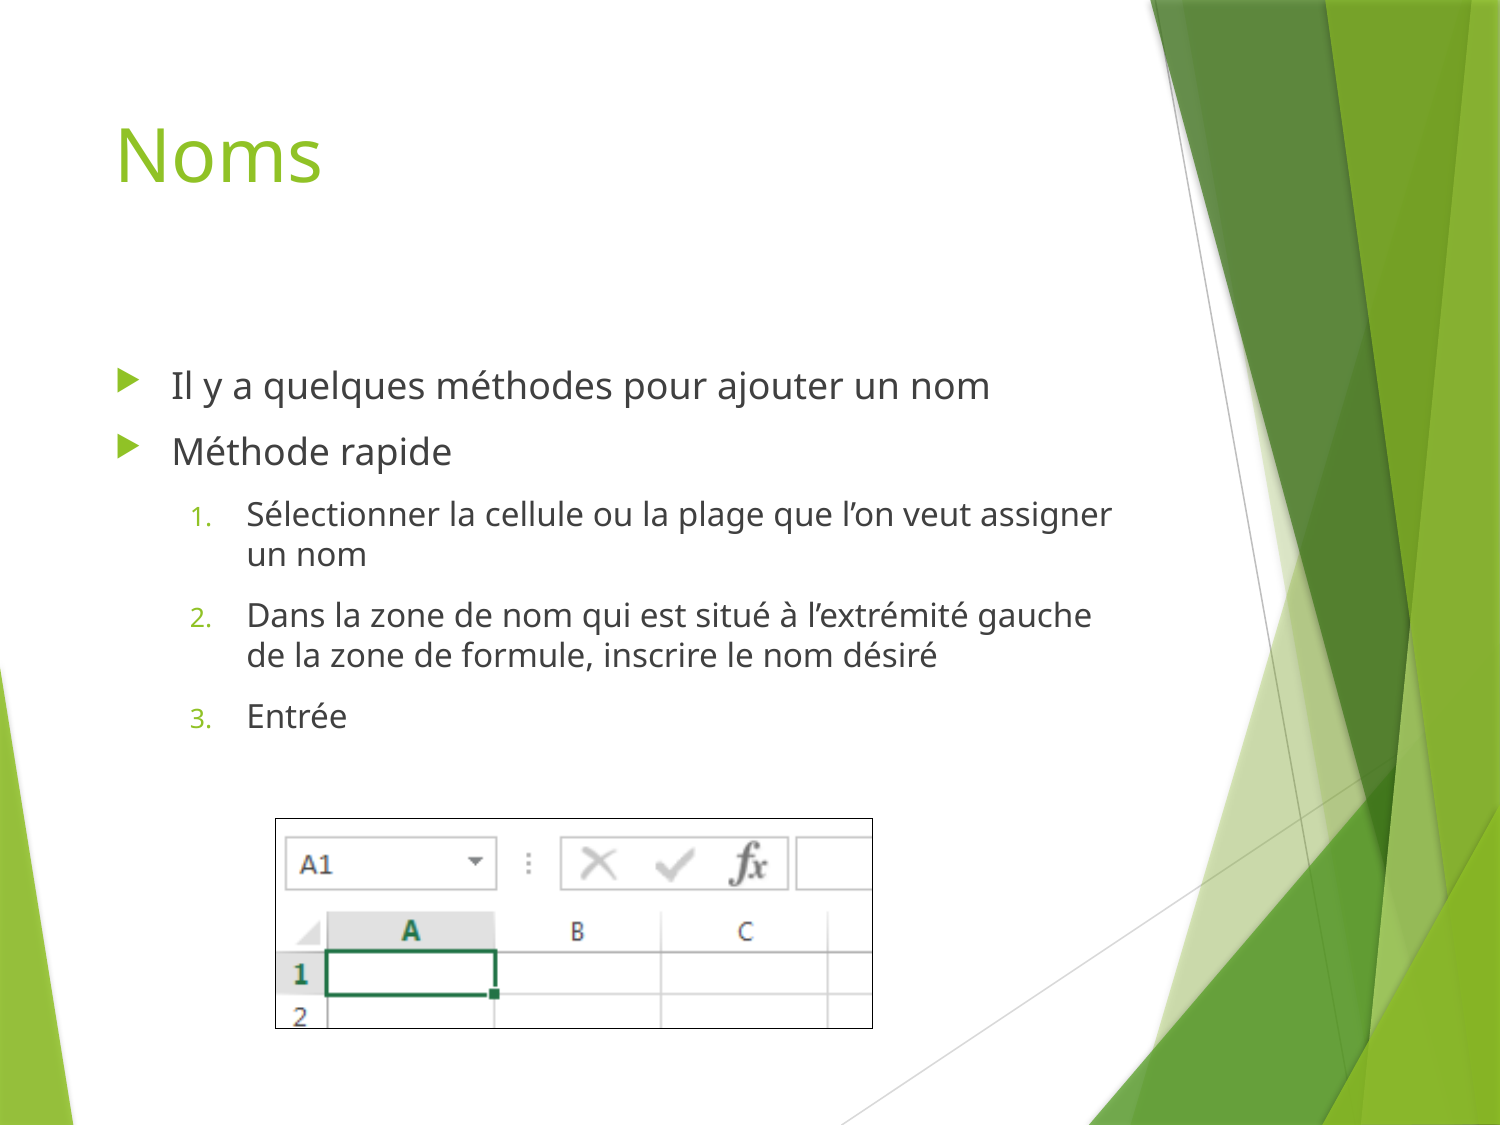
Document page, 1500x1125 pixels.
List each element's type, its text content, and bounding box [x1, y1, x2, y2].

list Il y a quelques méthodes pour ajouter un nom Méthode rapide Sélectionner la cellule ou la plage que l’on veut assigner un nom Dans la zone de nom qui est situé à l’extrémité gauche de la zone de formule, inscrire le nom désiré Entrée [99, 354, 1142, 992]
title Noms [99, 99, 1142, 317]
picture [274, 817, 874, 1030]
